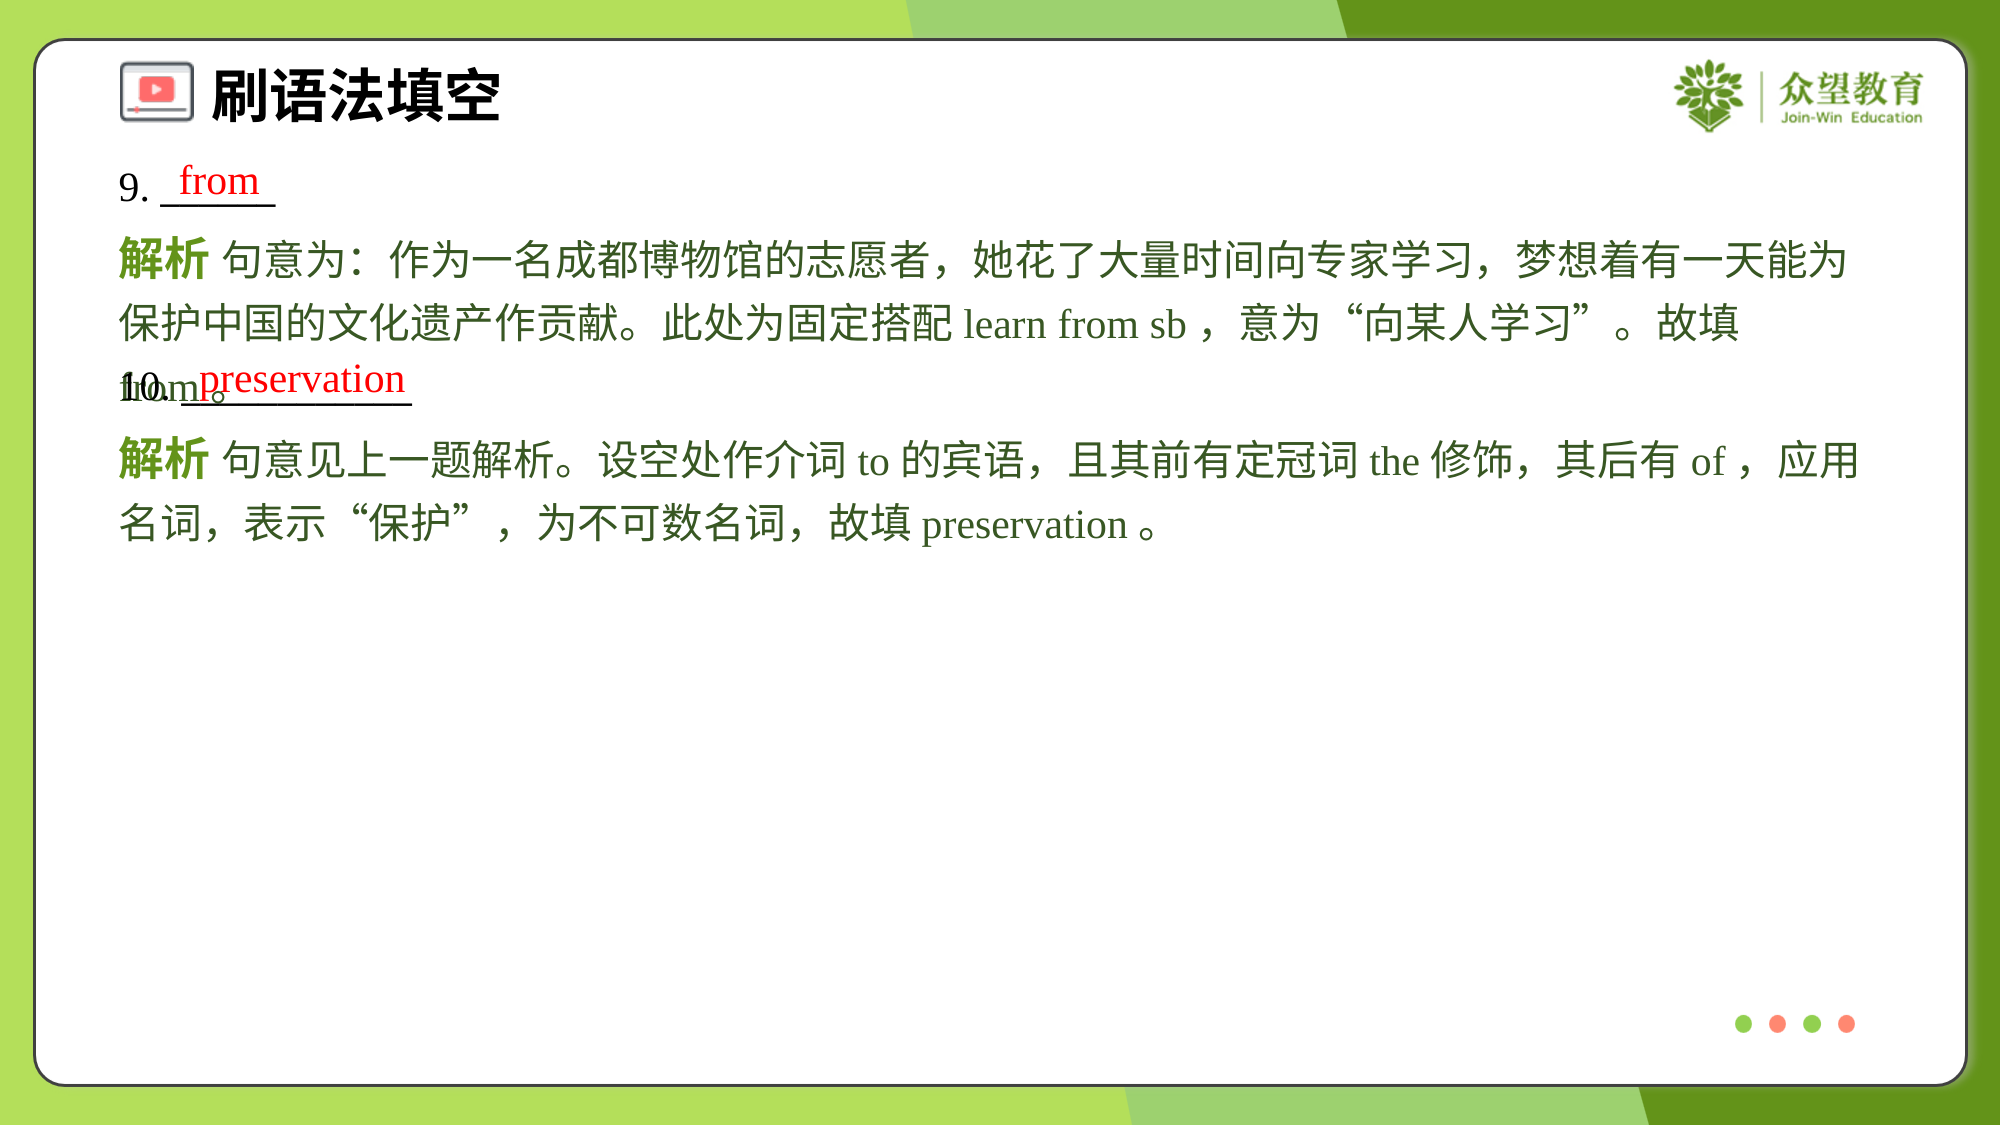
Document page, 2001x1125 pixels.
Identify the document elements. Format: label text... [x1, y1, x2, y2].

text_box preservation [195, 337, 410, 396]
text_box 解析 句意为：作为一名成都博物馆的志愿者，她花了大量时间向专家学习，梦想着有一天能为保护中国的文化遗产作贡献。此处为固定搭配learn from sb，意为“向某人学习”。故填from。 [118, 215, 1883, 342]
text_box 9. ______ [118, 146, 1883, 204]
picture [0, 0, 2000, 1125]
text_box from [174, 140, 265, 199]
text_box 解析 句意见上一题解析。设空处作介词to的宾语，且其前有定冠词the修饰，其后有of，应用名词，表示“保护”，为不可数名词，故填preservation。 [118, 415, 1883, 543]
text_box 10. ____________ [118, 346, 1883, 404]
